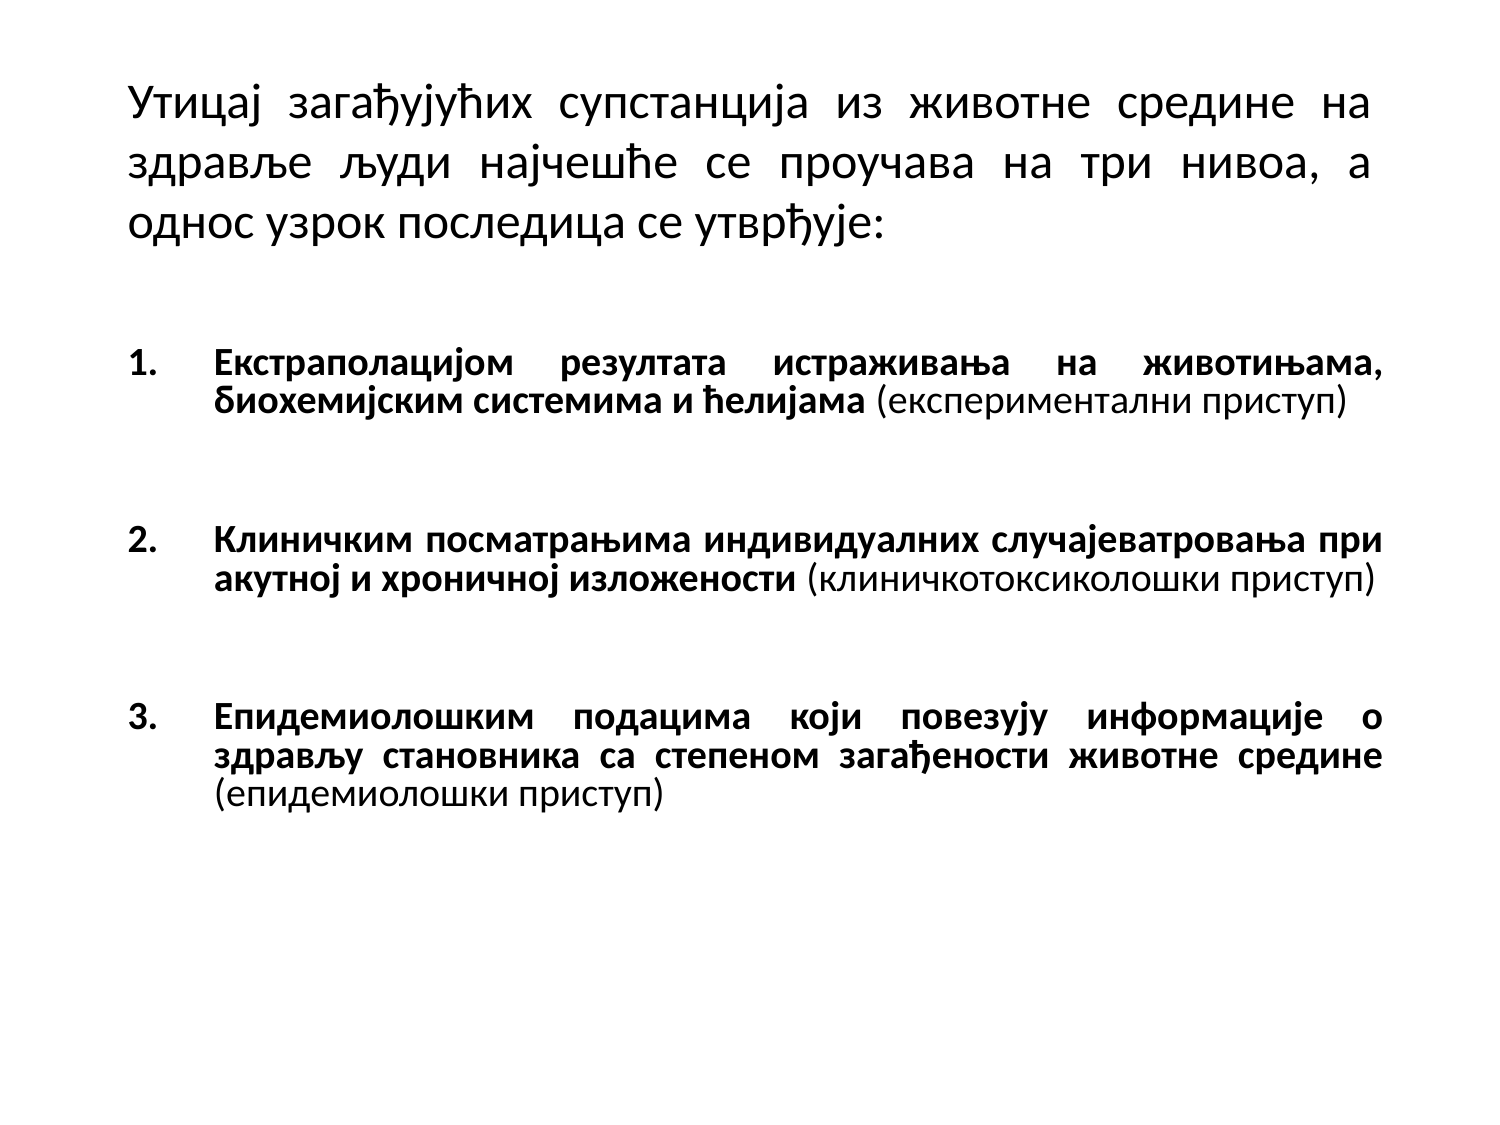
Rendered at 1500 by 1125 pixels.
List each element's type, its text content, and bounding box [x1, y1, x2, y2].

title Утицај загађујућих супстанција из животне средине на здравље људи најчешће се проучава на три нивоа, а однос узрок последица се утврђује: [112, 37, 1388, 279]
subtitle Екстраполацијом резултата истраживања на животињама, биохемијским системима и ћелијама (експериментални приступ) Клиничким посматрањима индивидуалних случајеватровања при акутној и хроничној изложености (клиничкотоксиколошки приступ) Епидемиолошким подацима који повезују информације о здрављу становника са степеном загађености животне средине (епидемиолошки приступ) [112, 337, 1400, 875]
